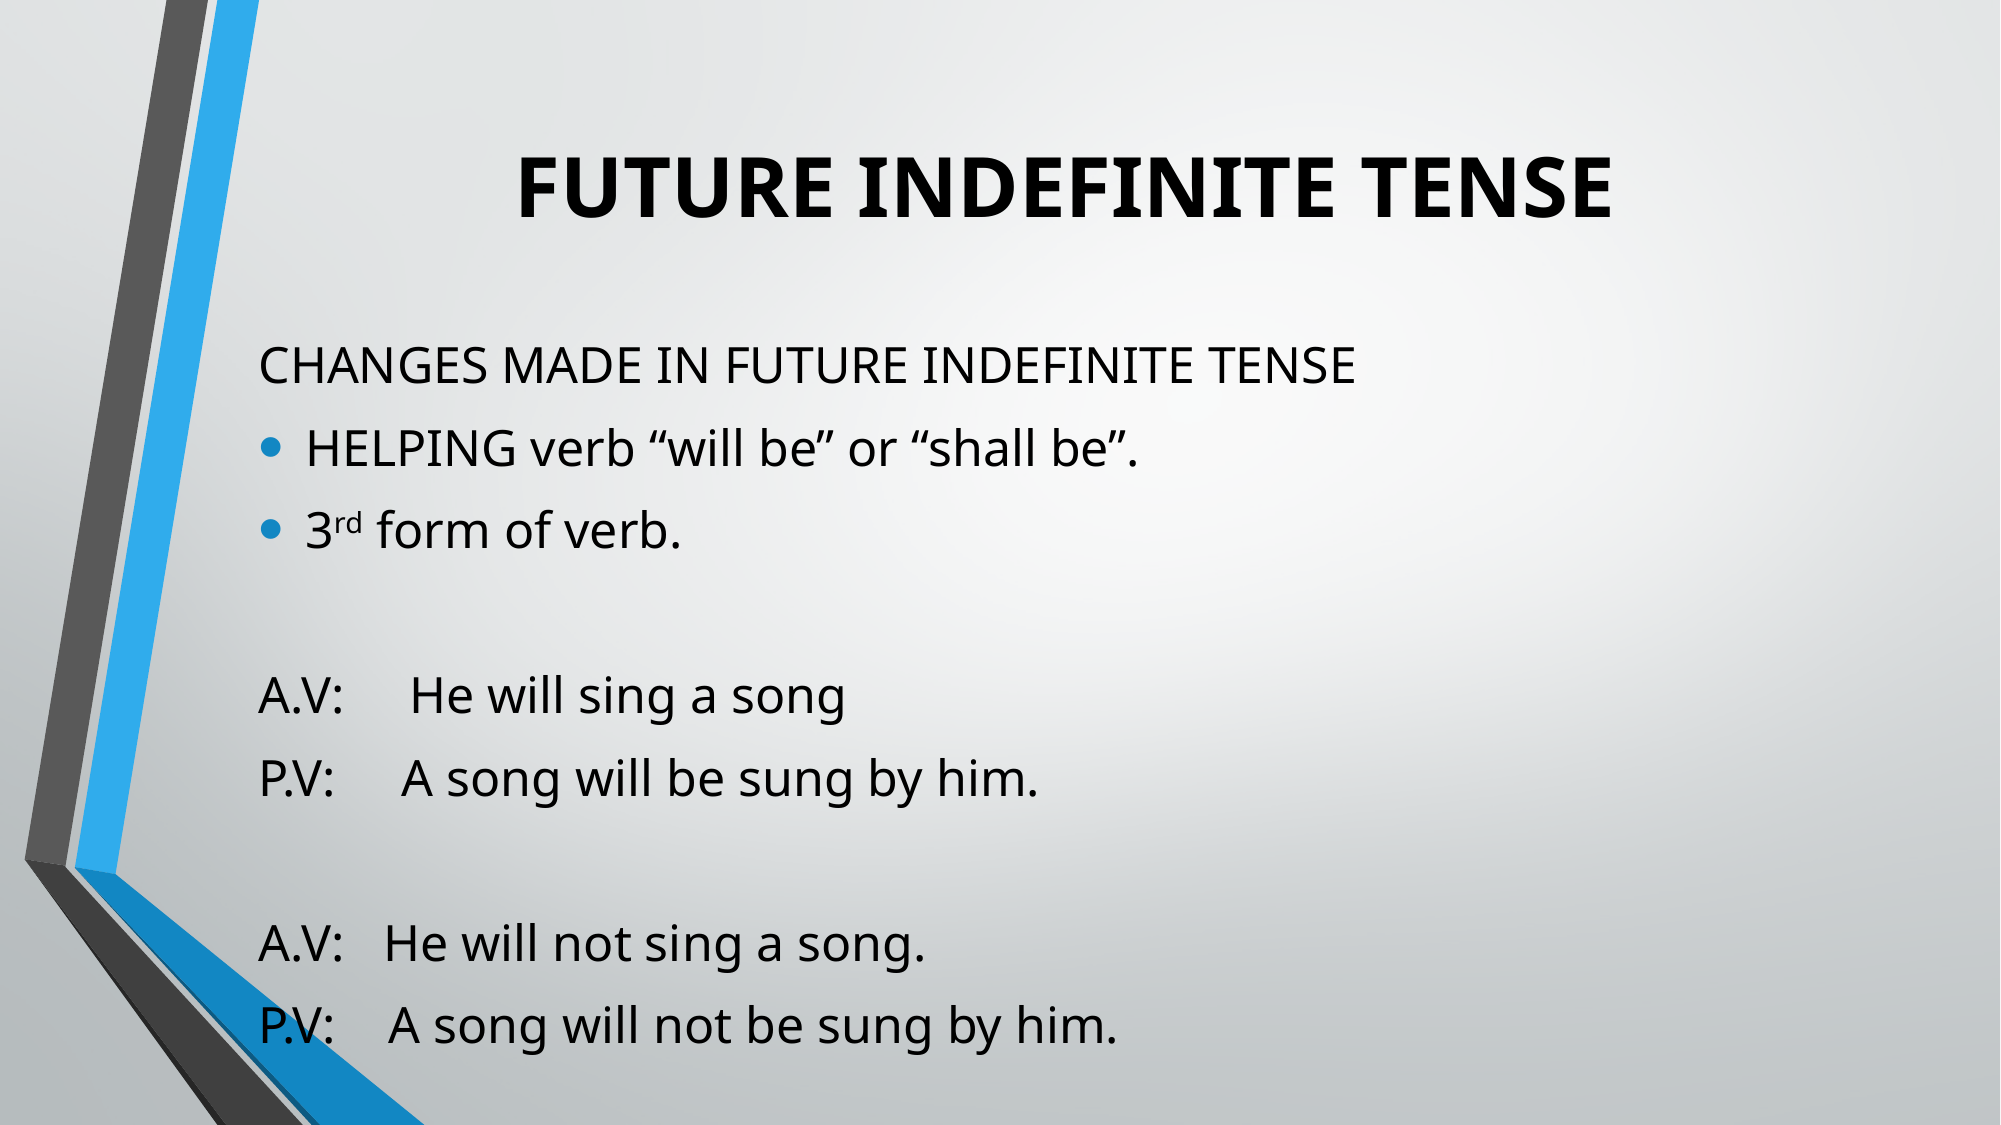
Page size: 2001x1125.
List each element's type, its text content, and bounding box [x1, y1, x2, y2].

title FUTURE INDEFINITE TENSE [243, 112, 1887, 256]
list CHANGES MADE IN FUTURE INDEFINITE TENSE HELPING verb “will be” or “shall be”. 3rd form of verb. A.V: He will sing a song P.V: A song will be sung by him. A.V: He will not sing a song. P.V: A song will not be sung by him. [243, 437, 1887, 950]
